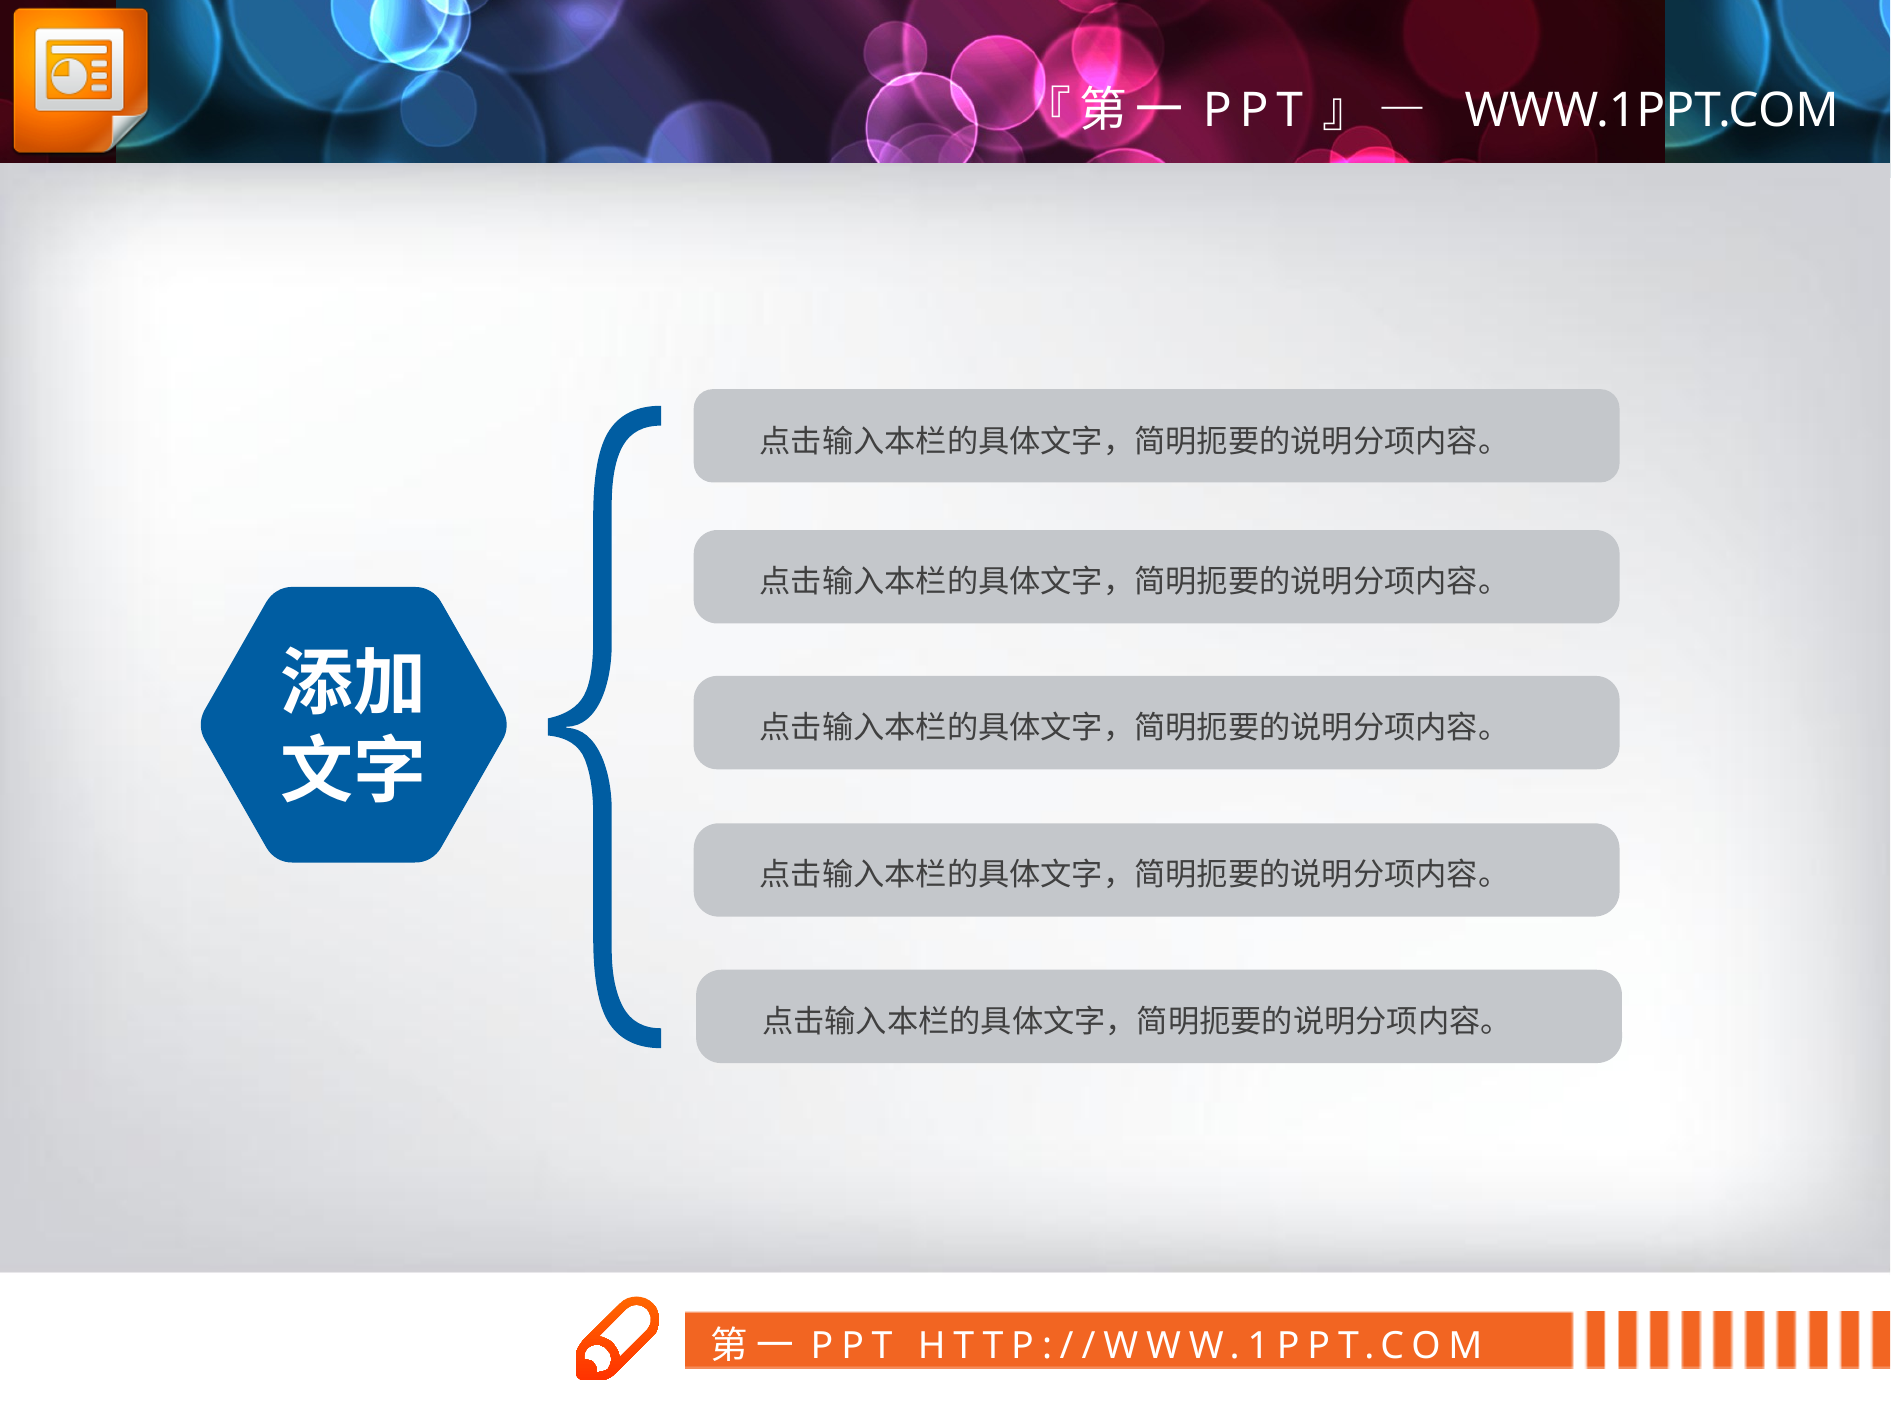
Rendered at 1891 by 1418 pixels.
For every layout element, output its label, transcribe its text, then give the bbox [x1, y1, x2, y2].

text_box [693, 389, 1620, 483]
text_box [200, 586, 507, 863]
text_box [693, 823, 1620, 917]
text_box 添加文字 [259, 635, 448, 811]
text_box 点击输入本栏的具体文字，简明扼要的说明分项内容。 [759, 846, 1537, 892]
picture [0, 0, 1891, 1275]
text_box [693, 675, 1620, 770]
text_box 点击输入本栏的具体文字，简明扼要的说明分项内容。 [759, 553, 1537, 599]
text_box 点击输入本栏的具体文字，简明扼要的说明分项内容。 [759, 699, 1537, 745]
text_box [693, 530, 1620, 624]
text_box [696, 969, 1623, 1064]
text_box [547, 405, 662, 1049]
text_box 点击输入本栏的具体文字，简明扼要的说明分项内容。 [759, 413, 1537, 459]
text_box 点击输入本栏的具体文字，简明扼要的说明分项内容。 [761, 993, 1539, 1039]
picture [685, 1311, 1891, 1369]
